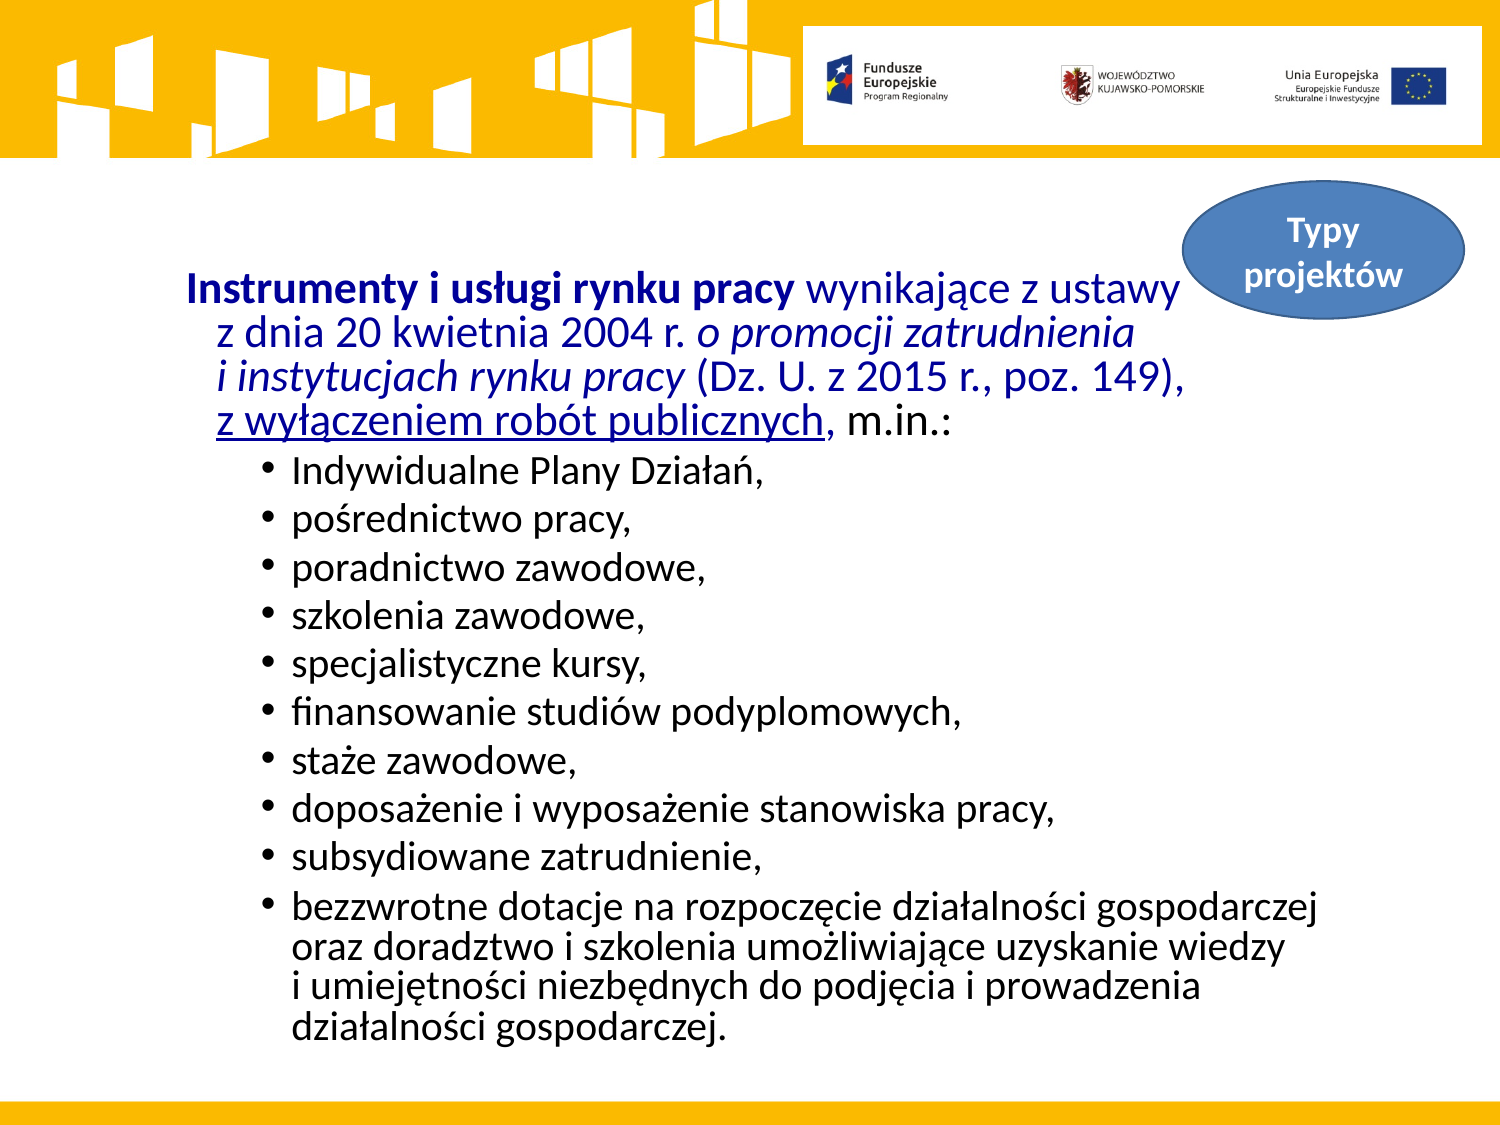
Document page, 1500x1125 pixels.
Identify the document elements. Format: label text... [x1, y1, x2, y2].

text_box Typy projektów [1181, 180, 1466, 320]
picture [0, 0, 1500, 1125]
text_box Instrumenty i usługi rynku pracy wynikające z ustawy z dnia 20 kwietnia 2004 r. o promocji zatrudnienia i instytucjach rynku pracy (Dz. U. z 2015 r., poz. 149), z wyłączeniem robót publicznych, m.in.: Indywidualne Plany Działań, pośrednictwo pracy, poradnictwo zawodowe, szkolenia zawodowe, specjalistyczne kursy, finansowanie studiów podyplomowych, staże zawodowe, doposażenie i wyposażenie stanowiska pracy, subsydiowane zatrudnienie, bezzwrotne dotacje na rozpoczęcie działalności gospodarczej oraz doradztwo i szkolenia umożliwiające uzyskanie wiedzy i umiejętności niezbędnych do podjęcia i prowadzenia działalności gospodarczej. [171, 196, 1400, 1035]
